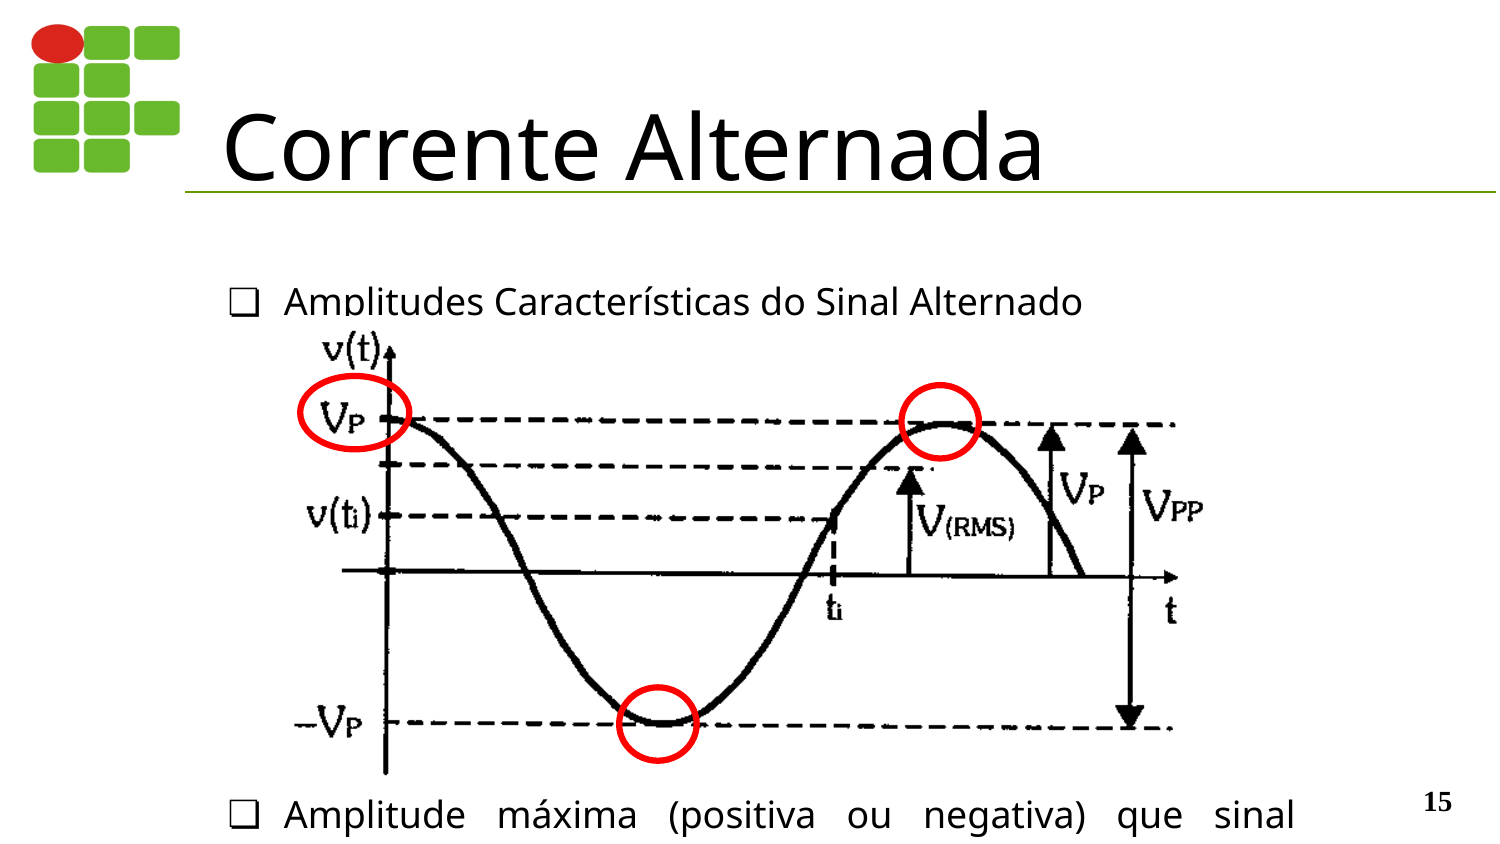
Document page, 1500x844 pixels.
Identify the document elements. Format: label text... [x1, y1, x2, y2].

picture [29, 23, 182, 174]
title Corrente Alternada [206, 26, 1468, 207]
text_box ‹#› [1390, 768, 1468, 825]
picture [287, 316, 1213, 789]
list Amplitudes Características do Sinal Alternado [193, 248, 1490, 322]
list Amplitude máxima (positiva ou negativa) que sinal possui [193, 760, 1312, 835]
